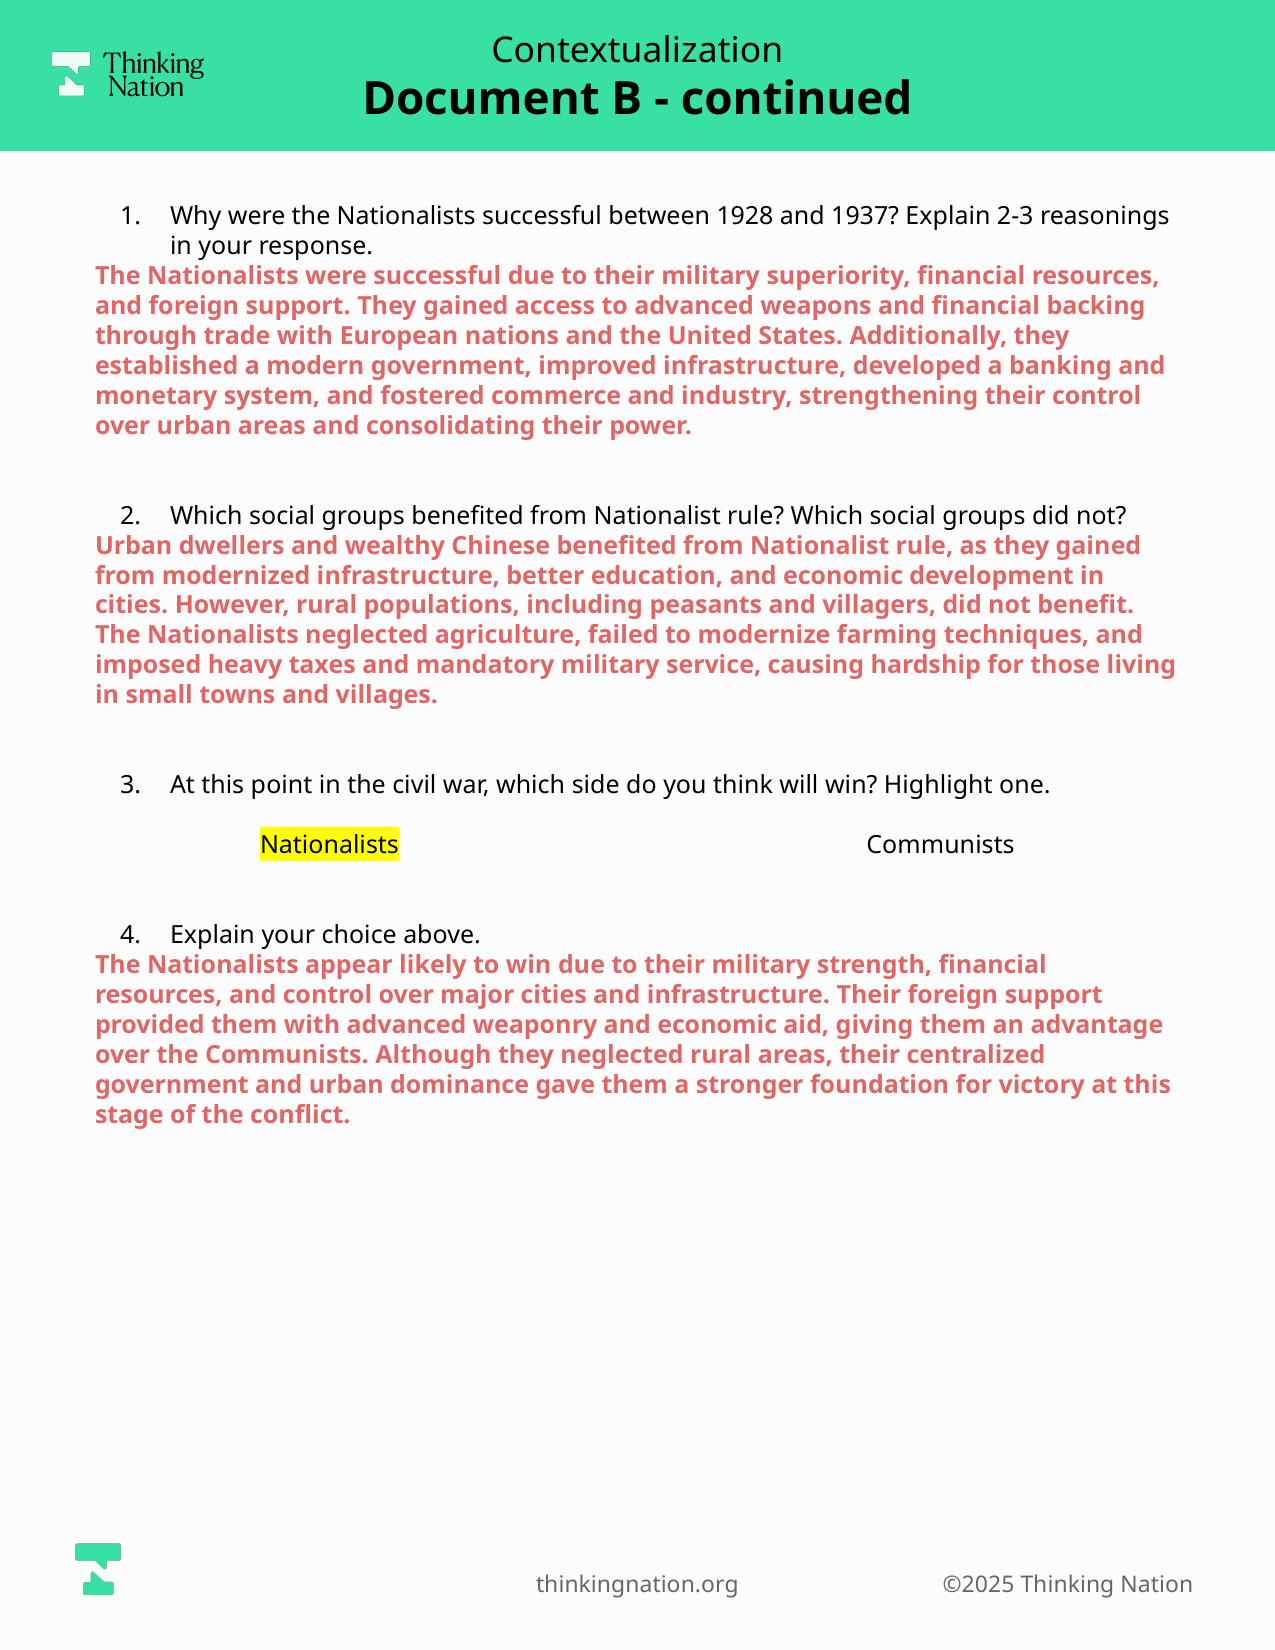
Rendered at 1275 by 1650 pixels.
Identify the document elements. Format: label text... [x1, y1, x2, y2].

text_box ©2025 Thinking Nation [907, 1553, 1210, 1605]
text_box thinkingnation.org [486, 1553, 789, 1605]
text_box Why were the Nationalists successful between 1928 and 1937? Explain 2-3 reasonings in your response. The Nationalists were successful due to their military superiority, financial resources, and foreign support. They gained access to advanced weapons and financial backing through trade with European nations and the United States. Additionally, they established a modern government, improved infrastructure, developed a banking and monetary system, and fostered commerce and industry, strengthening their control over urban areas and consolidating their power. Which social groups benefited from Nationalist rule? Which social groups did not? Urban dwellers and wealthy Chinese benefited from Nationalist rule, as they gained from modernized infrastructure, better education, and economic development in cities. However, rural populations, including peasants and villagers, did not benefit. The Nationalists neglected agriculture, failed to modernize farming techniques, and imposed heavy taxes and mandatory military service, causing hardship for those living in small towns and villages. At this point in the civil war, which side do you think will win? Highlight one. Nationalists Communists Explain your choice above. The Nationalists appear likely to win due to their military strength, financial resources, and control over major cities and infrastructure. Their foreign support provided them with advanced weaponry and economic aid, giving them an advantage over the Communists. Although they neglected rural areas, their centralized government and urban dominance gave them a stronger foundation for victory at this stage of the conflict. [79, 184, 1195, 1458]
picture [35, 37, 210, 110]
picture [62, 1533, 134, 1605]
text_box Contextualization Document B - continued [0, 0, 1275, 151]
